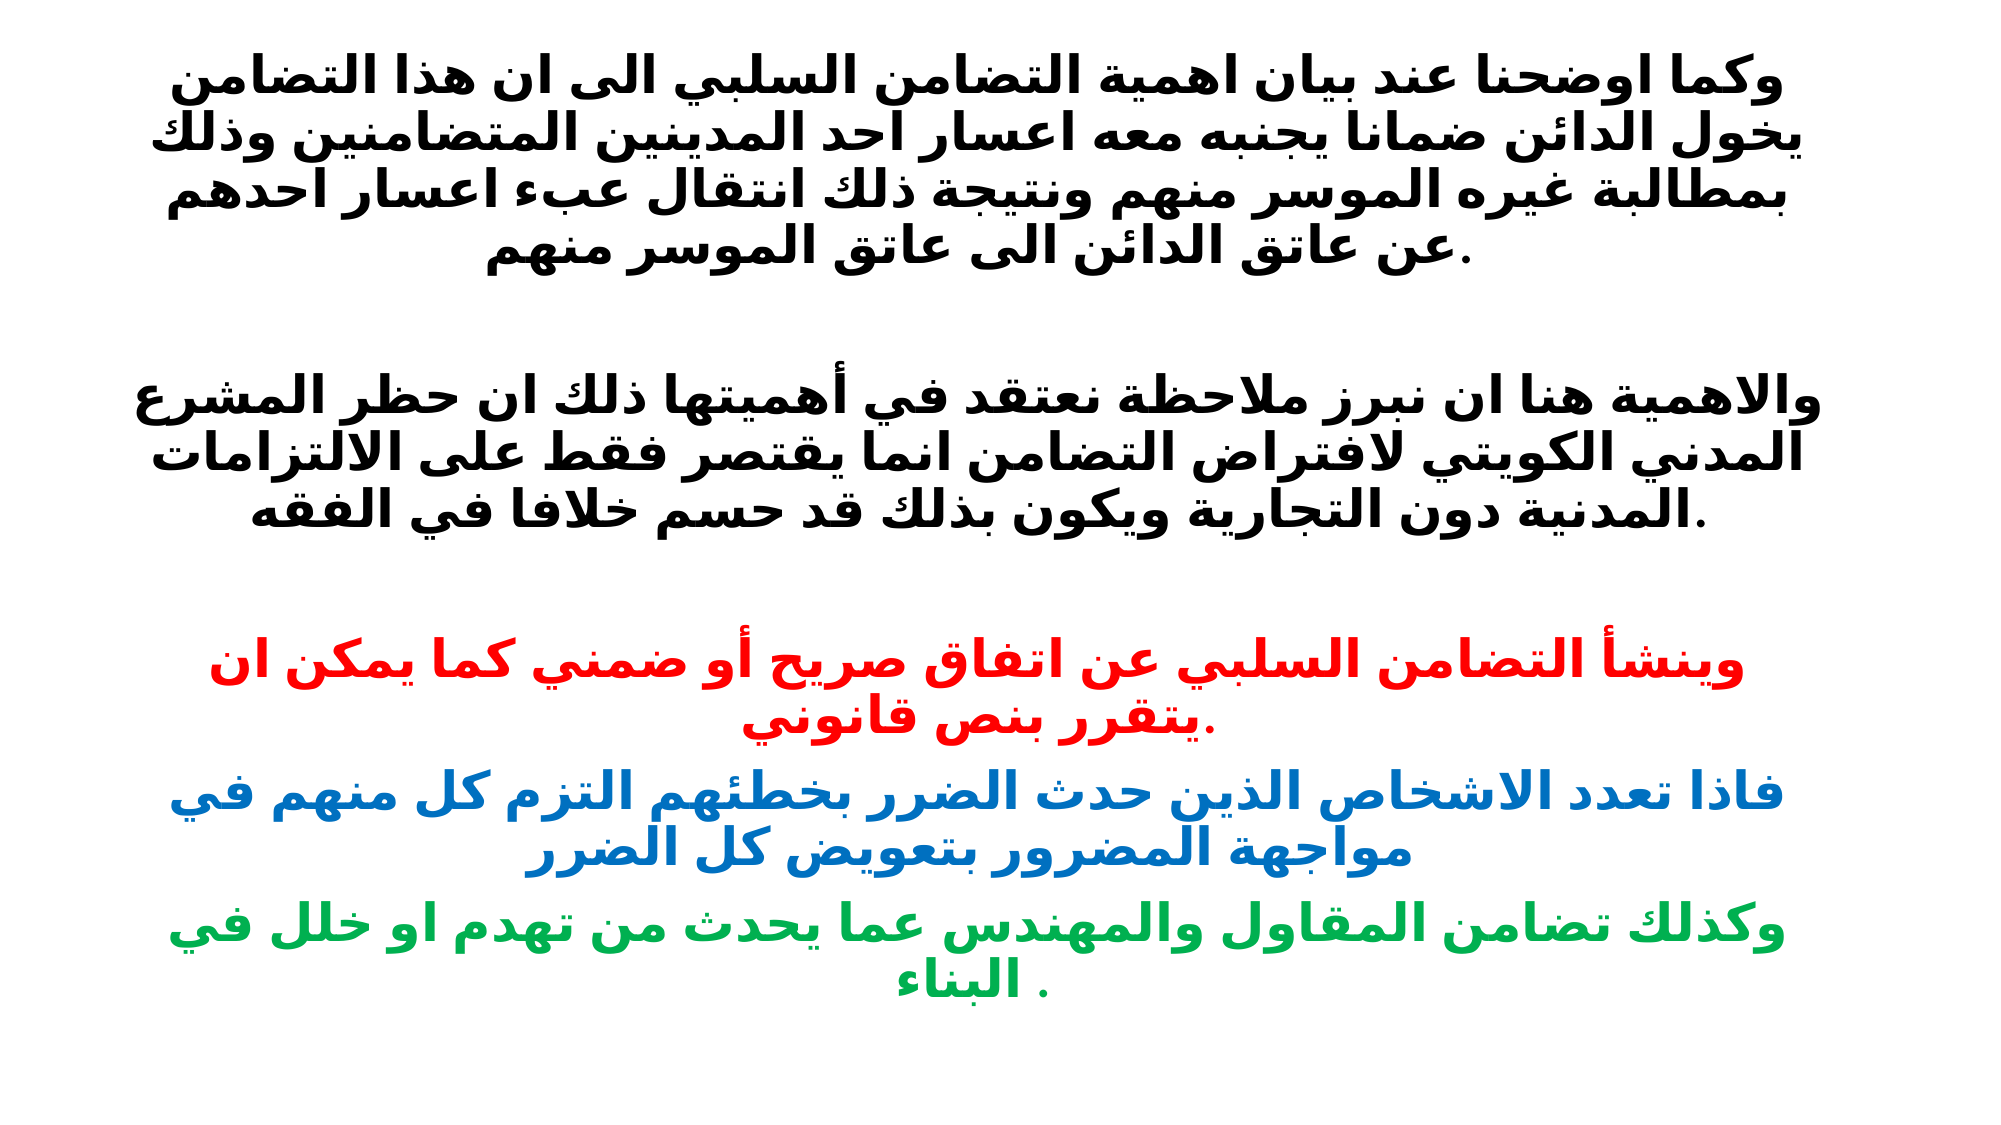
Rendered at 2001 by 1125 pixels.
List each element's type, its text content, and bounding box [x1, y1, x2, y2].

list وكما اوضحنا عند بيان اهمية التضامن السلبي الى ان هذا التضامن يخول الدائن ضمانا يجنبه معه اعسار احد المدينين المتضامنين وذلك بمطالبة غيره الموسر منهم ونتيجة ذلك انتقال عبء اعسار احدهم عن عاتق الدائن الى عاتق الموسر منهم. والاهمية هنا ان نبرز ملاحظة نعتقد في أهميتها ذلك ان حظر المشرع المدني الكويتي لافتراض التضامن انما يقتصر فقط على الالتزامات المدنية دون التجارية ويكون بذلك قد حسم خلافا في الفقه. وينشأ التضامن السلبي عن اتفاق صريح أو ضمني كما يمكن ان يتقرر بنص قانوني. فاذا تعدد الاشخاص الذين حدث الضرر بخطئهم التزم كل منهم في مواجهة المضرور بتعويض كل الضرر وكذلك تضامن المقاول والمهندس عما يحدث من تهدم او خلل في البناء . [116, 41, 1842, 1044]
